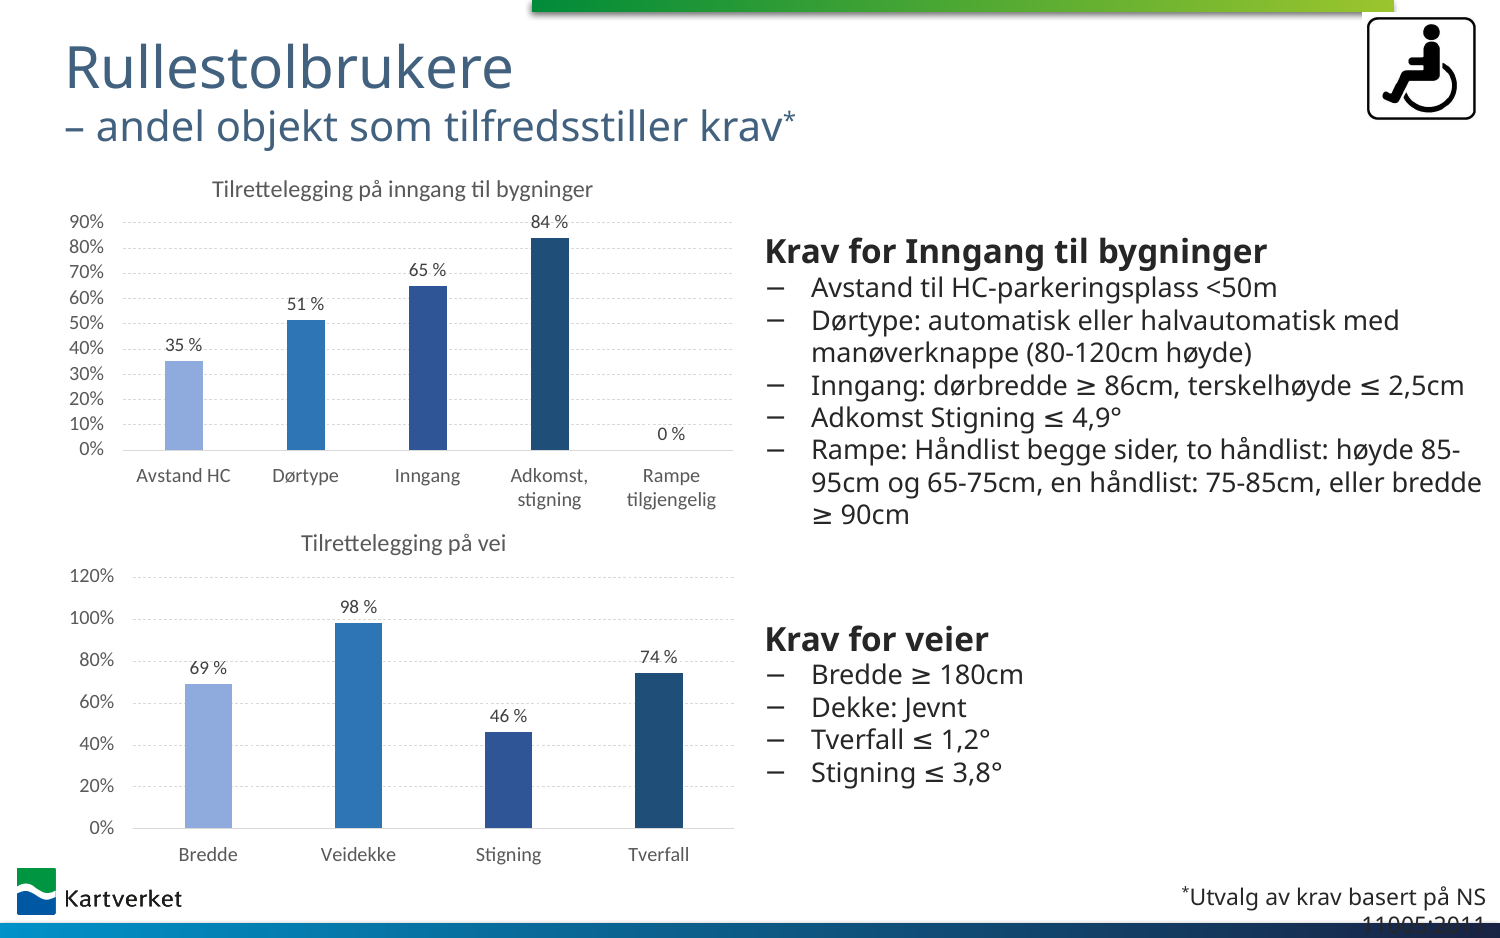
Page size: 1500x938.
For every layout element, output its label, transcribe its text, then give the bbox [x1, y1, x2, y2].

text_box Rullestolbrukere – andel objekt som tilfredsstiller krav* [49, 25, 1431, 158]
text_box *Utvalg av krav basert på NS 11005:2011 [1068, 873, 1500, 938]
picture [62, 520, 746, 874]
text_box Krav for veier Bredde ≥ 180cm Dekke: Jevnt Tverfall ≤ 1,2° Stigning ≤ 3,8° [749, 610, 1500, 795]
picture [1362, 12, 1481, 126]
text_box Krav for Inngang til bygninger Avstand til HC-parkeringsplass <50m Dørtype: automatisk eller halvautomatisk med manøverknappe (80-120cm høyde) Inngang: dørbredde ≥ 86cm, terskelhøyde ≤ 2,5cm Adkomst Stigning ≤ 4,9° Rampe: Håndlist begge sider, to håndlist: høyde 85-95cm og 65-75cm, en håndlist: 75-85cm, eller bredde ≥ 90cm [749, 223, 1500, 538]
picture [62, 166, 744, 519]
